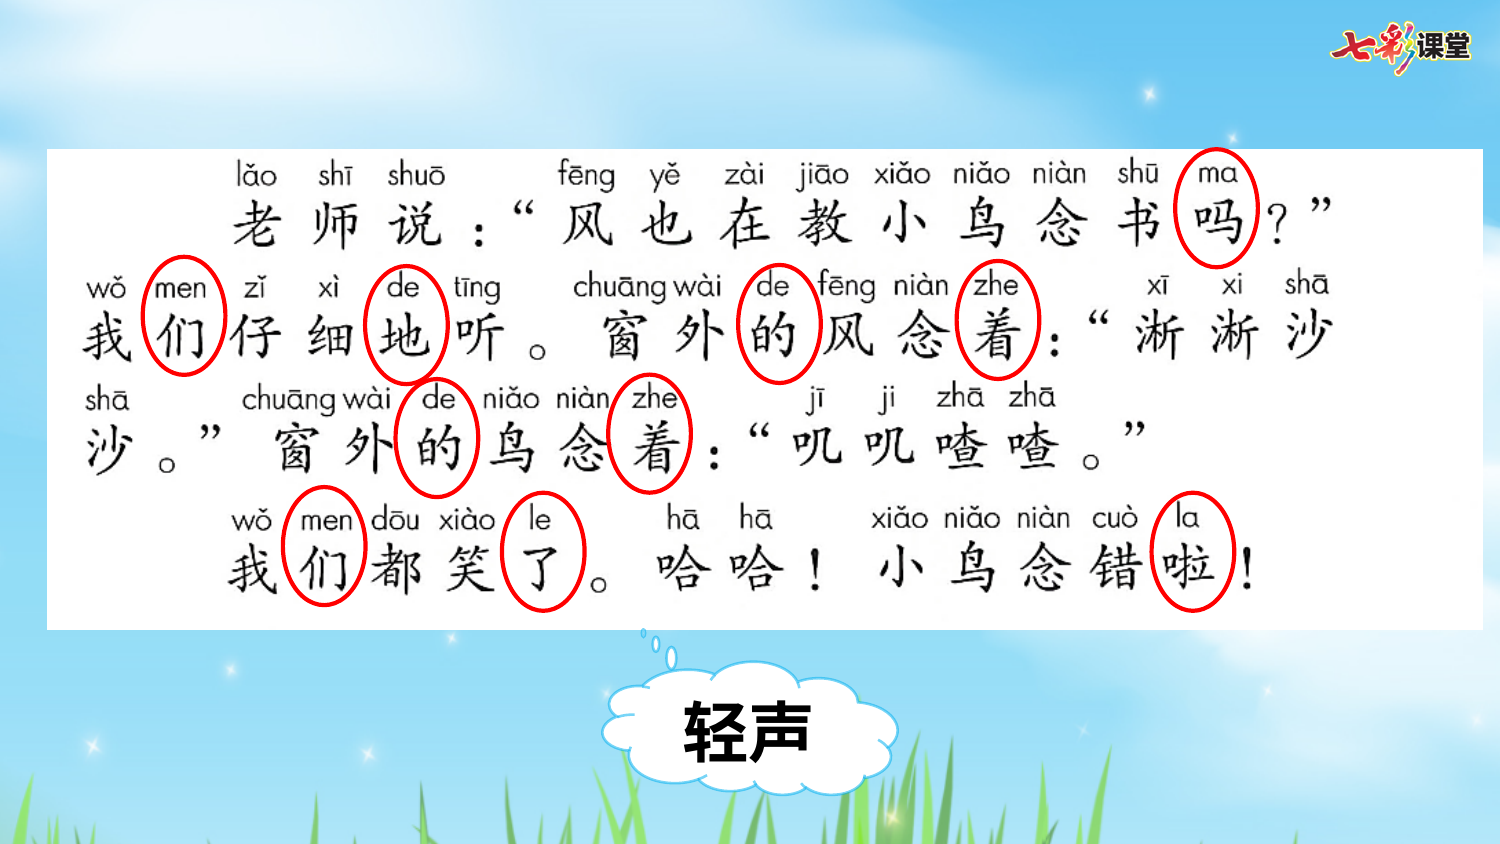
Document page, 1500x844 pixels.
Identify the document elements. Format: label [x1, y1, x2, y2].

text_box [602, 629, 975, 795]
picture [0, 0, 1500, 844]
